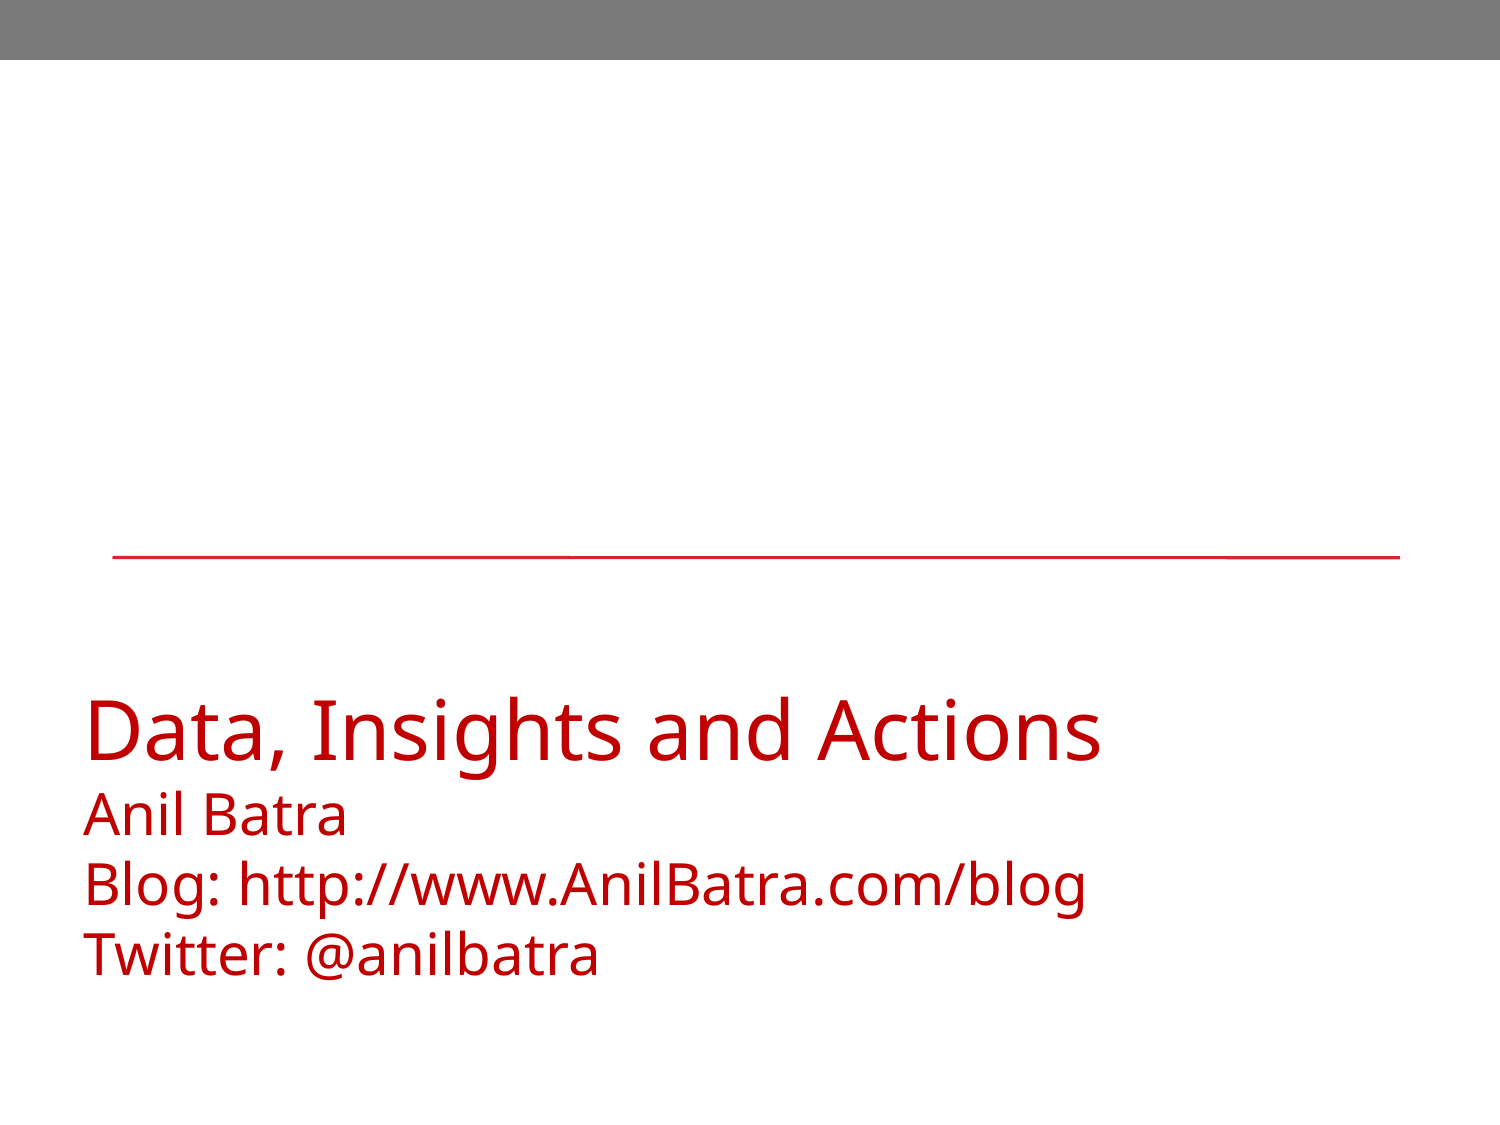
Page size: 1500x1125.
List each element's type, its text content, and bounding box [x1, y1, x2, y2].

text_box Data, Insights and Actions Anil Batra Blog: http://www.AnilBatra.com/blog Twitter: @anilbatra [83, 669, 1377, 995]
